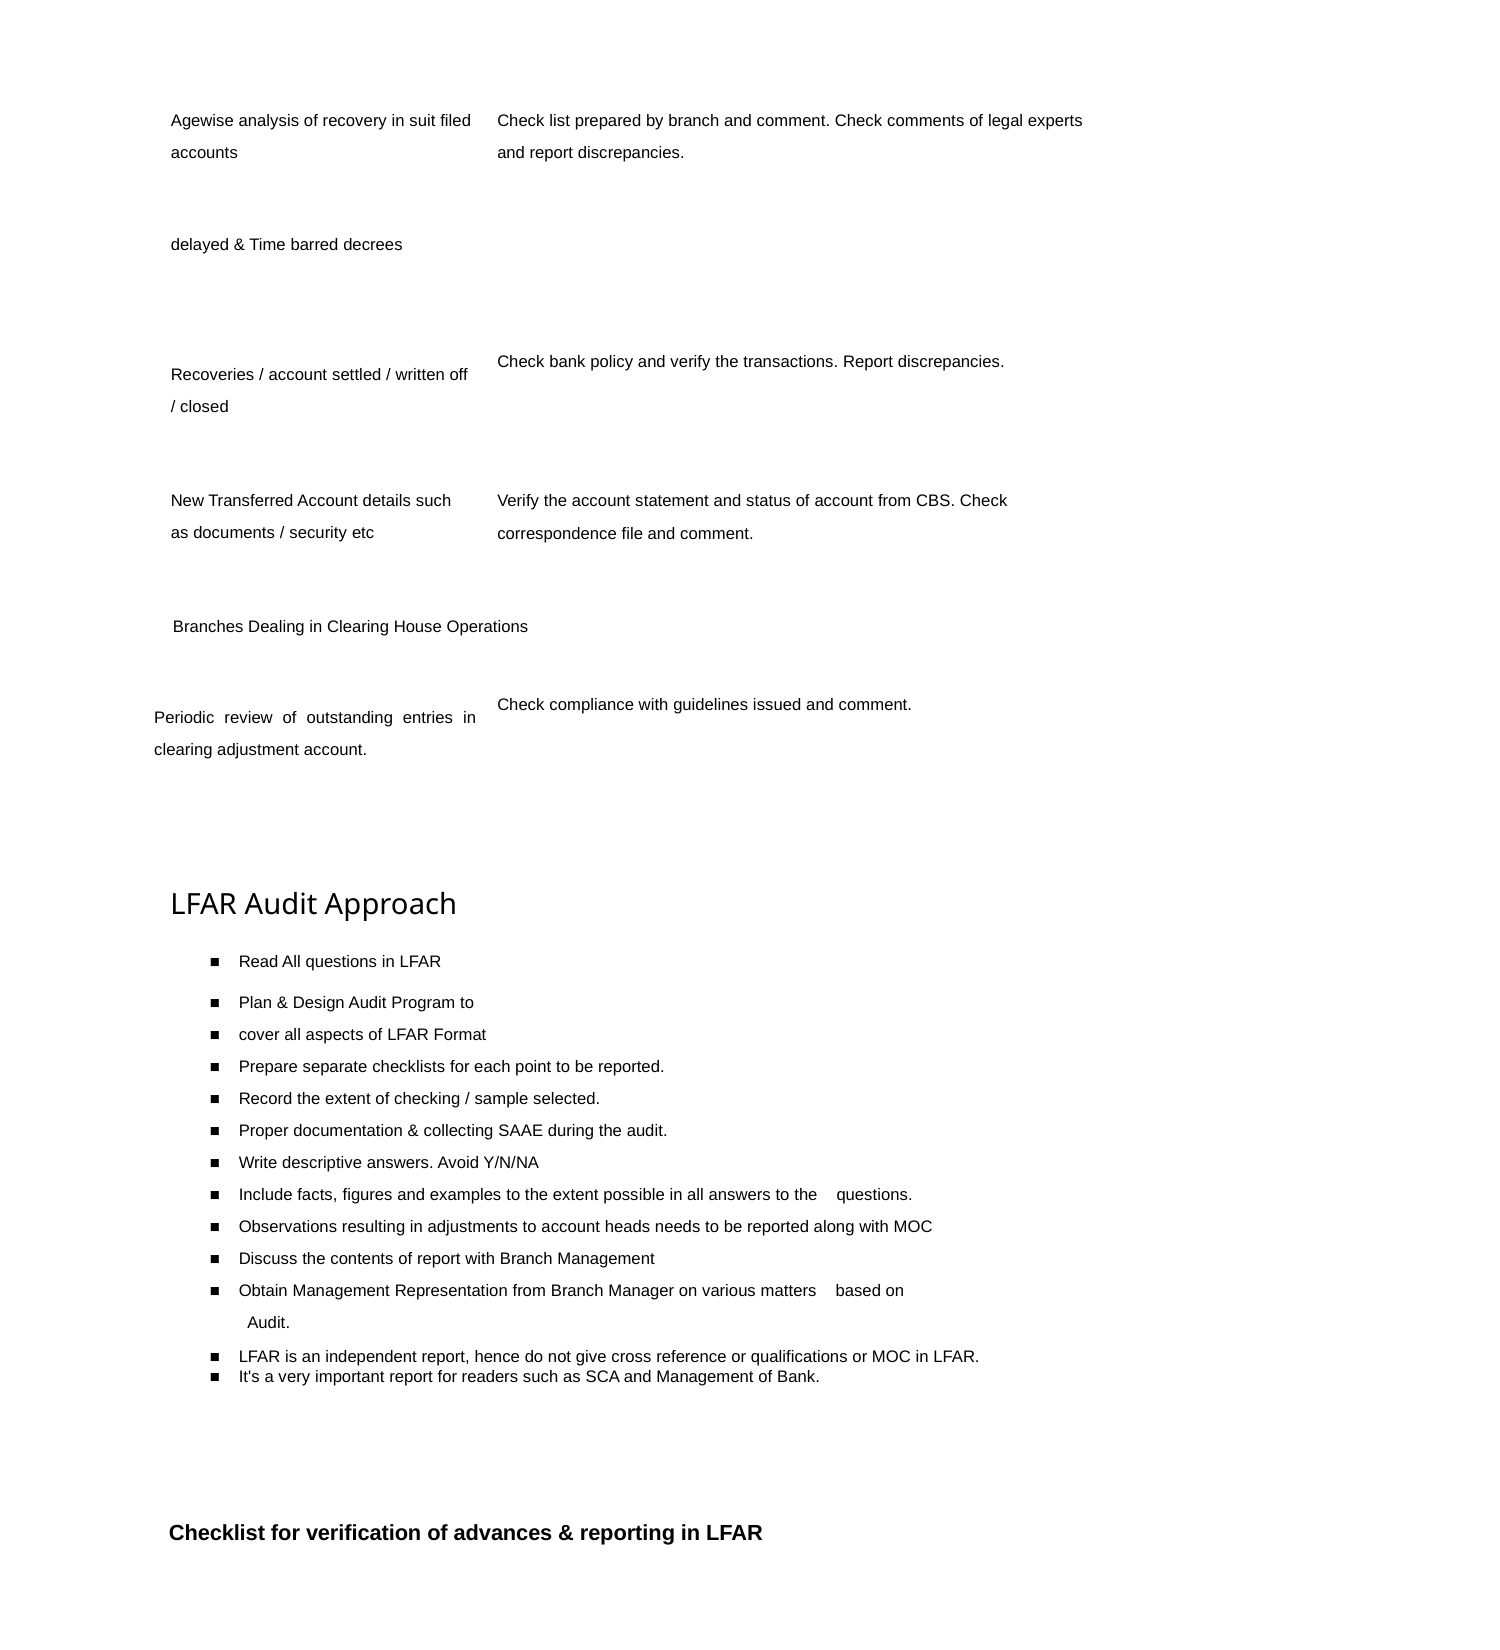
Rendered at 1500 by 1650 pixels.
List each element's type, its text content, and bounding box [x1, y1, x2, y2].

table_cell New Transferred Account details such as documents / security etc [152, 478, 478, 617]
table_header Agewise analysis of recovery in suit filed accounts [152, 97, 478, 236]
text_box Checklist for verification of advances & reporting in LFAR [168, 1519, 820, 1548]
table_cell Check bank policy and verify the transactions. Report discrepancies. [478, 352, 1130, 478]
table_header Check list prepared by branch and comment. Check comments of legal experts and report discrepancies. [478, 97, 1130, 352]
table_cell Check compliance with guidelines issued and comment. [478, 695, 1130, 826]
text_box LFAR Audit Approach ■ Read All questions in LFAR ■ Plan & Design Audit Program to ■ cover all aspects of LFAR Format ■ Prepare separate checklists for each point to be reported. ■ Record the extent of checking / sample selected. ■ Proper documentation & collecting SAAE during the audit. ■ Write descriptive answers. Avoid Y/N/NA ■ Include facts, figures and examples to the extent possible in all answers to the questions. ■ Observations resulting in adjustments to account heads needs to be reported along with MOC ■ Discuss the contents of report with Branch Management ■ Obtain Management Representation from Branch Manager on various matters based on Audit. ■ LFAR is an independent report, hence do not give cross reference or qualifications or MOC in LFAR. ■ It's a very important report for readers such as SCA and Management of Bank. [170, 885, 1018, 1455]
table_cell Verify the account statement and status of account from CBS. Check correspondence file and comment. [478, 478, 1130, 617]
table_cell delayed & Time barred decrees [152, 236, 478, 352]
table_cell Recoveries / account settled / written off / closed [152, 352, 478, 478]
table_cell Periodic review of outstanding entries in clearing adjustment account. [152, 695, 478, 826]
table_cell Branches Dealing in Clearing House Operations [152, 617, 1130, 695]
